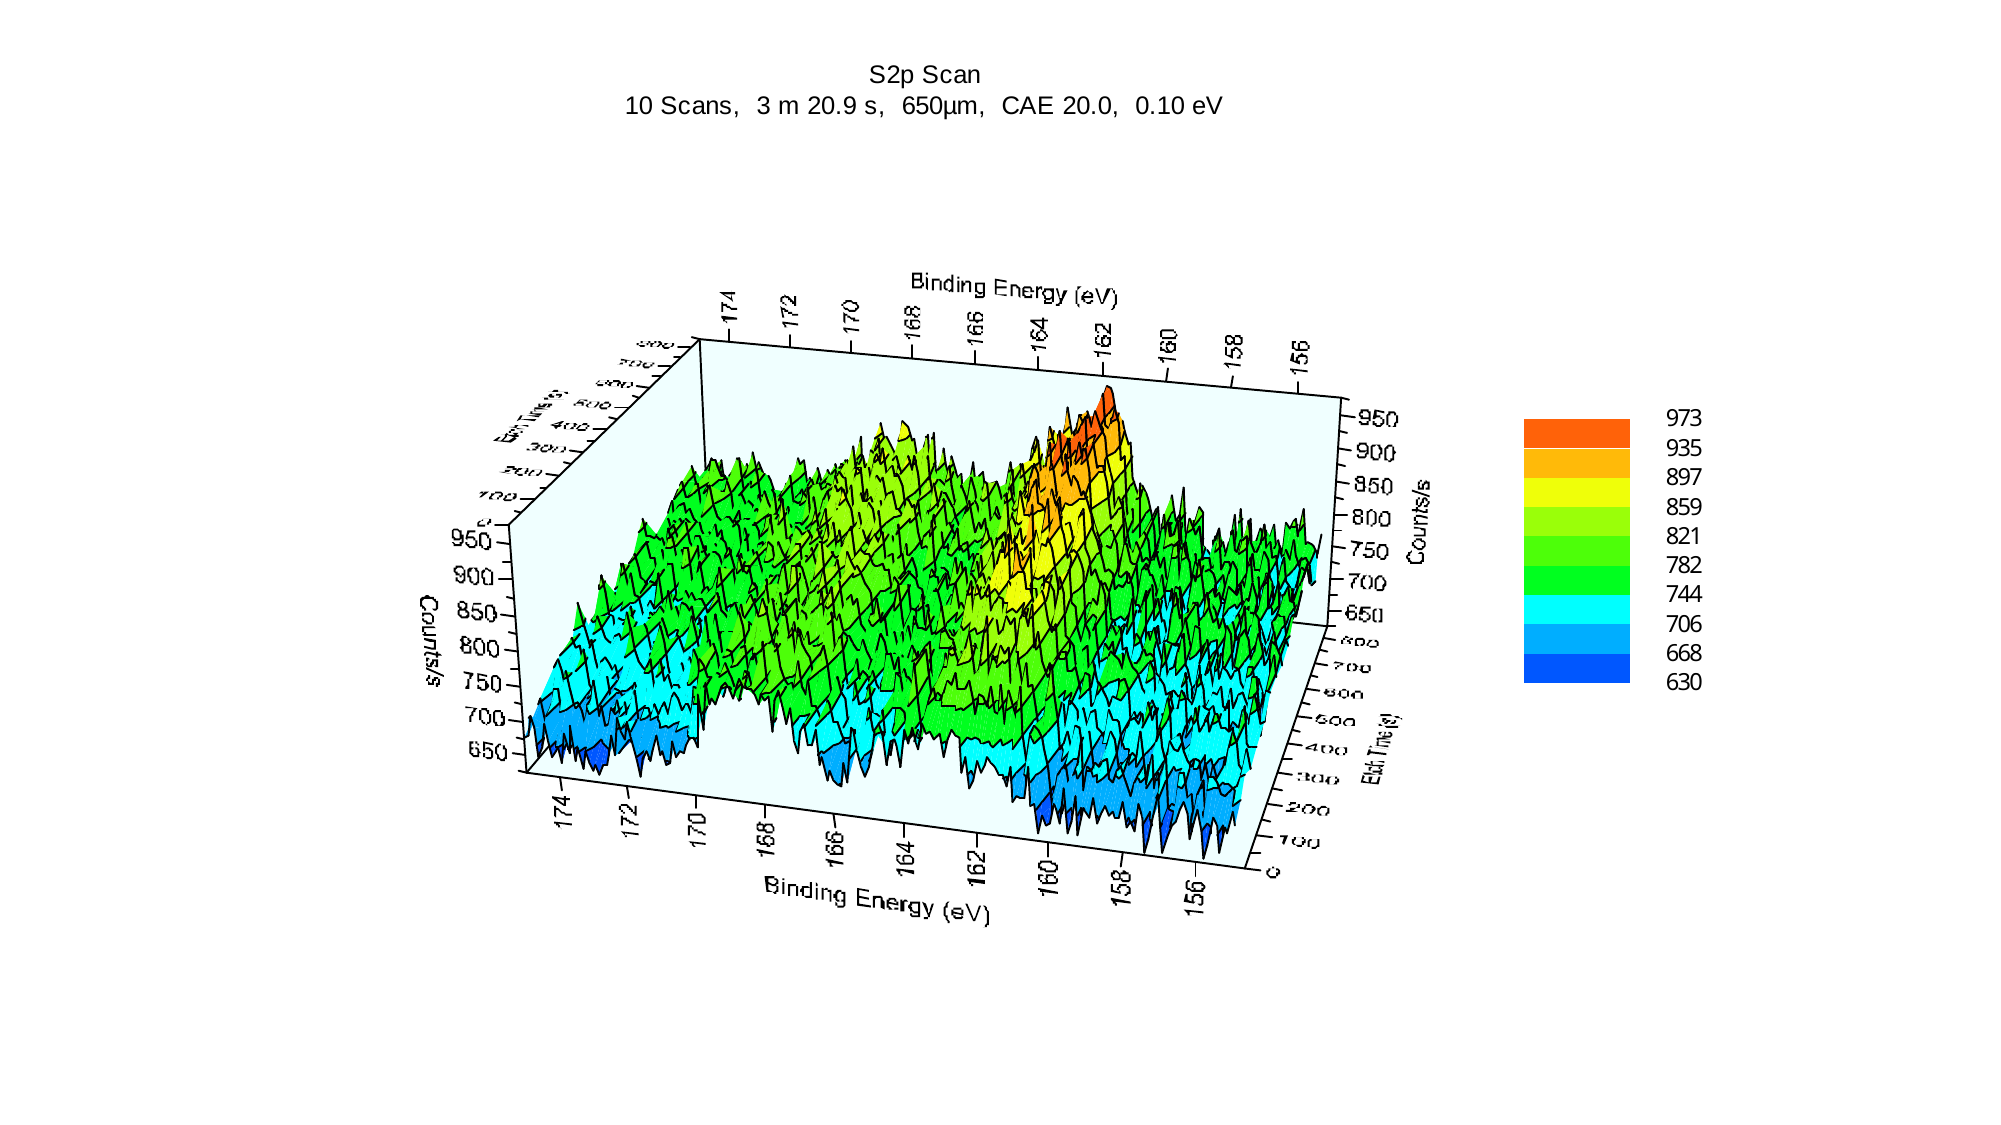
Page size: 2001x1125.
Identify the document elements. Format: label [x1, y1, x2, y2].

picture [357, 30, 1772, 1088]
